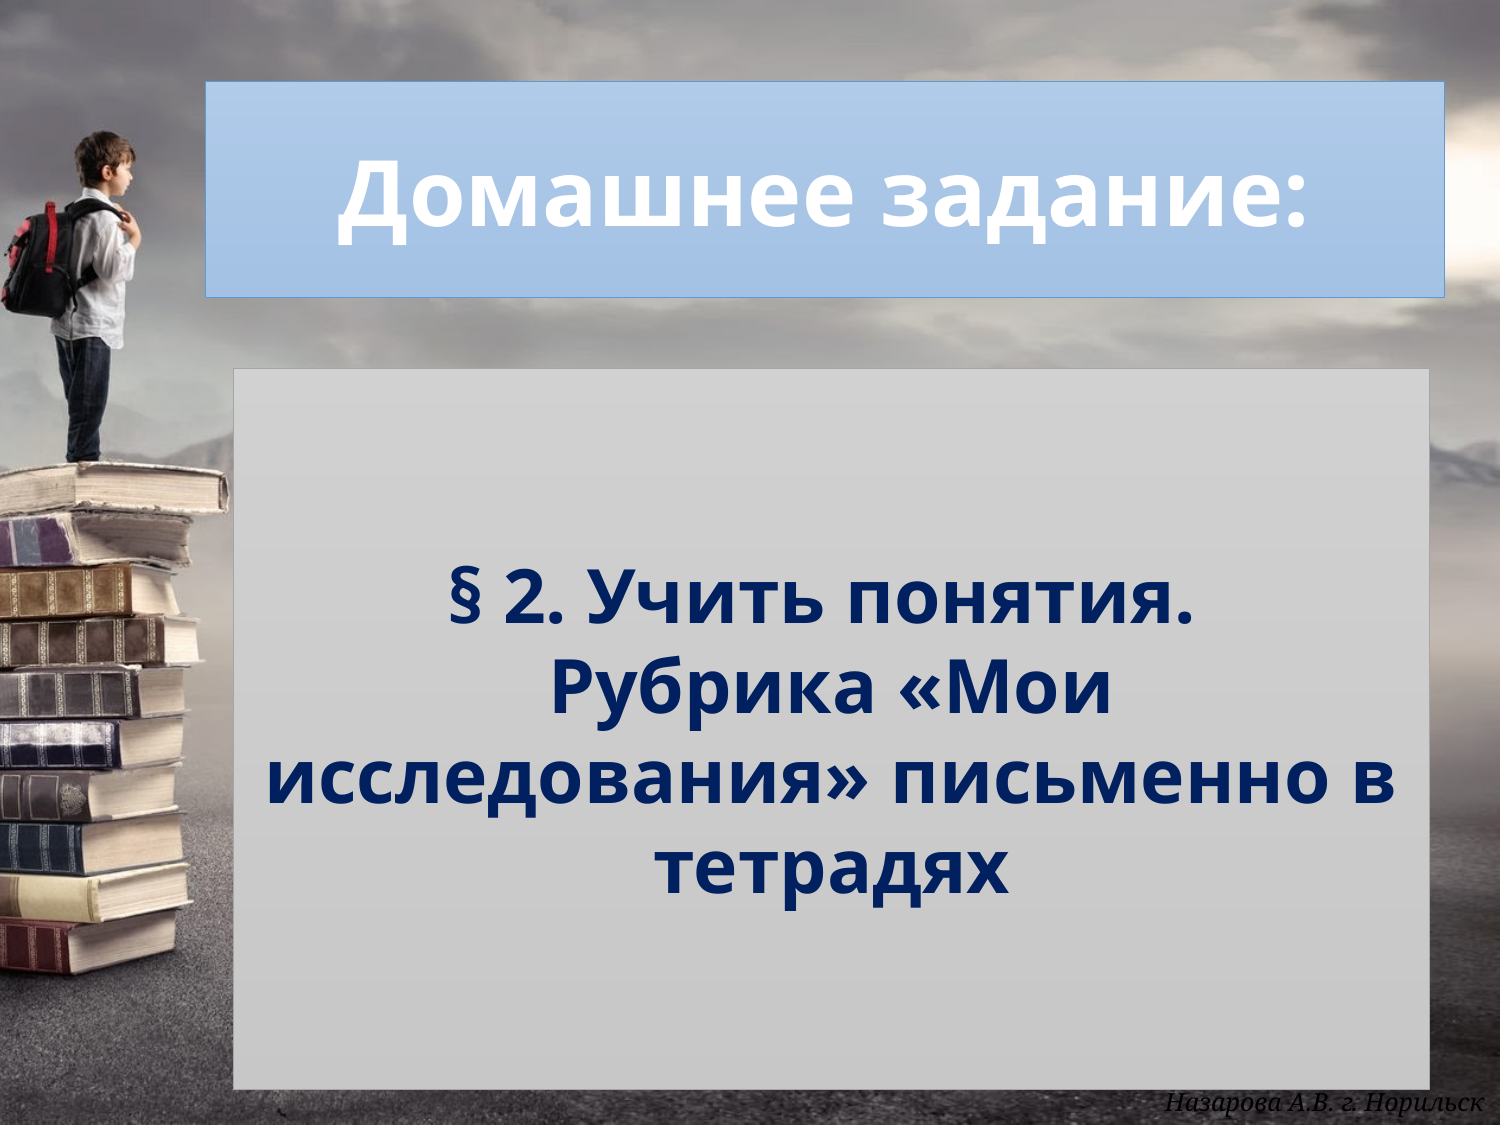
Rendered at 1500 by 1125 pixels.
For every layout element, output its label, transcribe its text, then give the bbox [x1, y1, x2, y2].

text_box § 2. Учить понятия. Рубрика «Мои исследования» письменно в тетрадях [233, 368, 1430, 1090]
text_box Домашнее задание: [205, 81, 1445, 298]
text_box Назарова А.В. г. Норильск [1083, 1079, 1500, 1125]
picture [0, 0, 1500, 1125]
